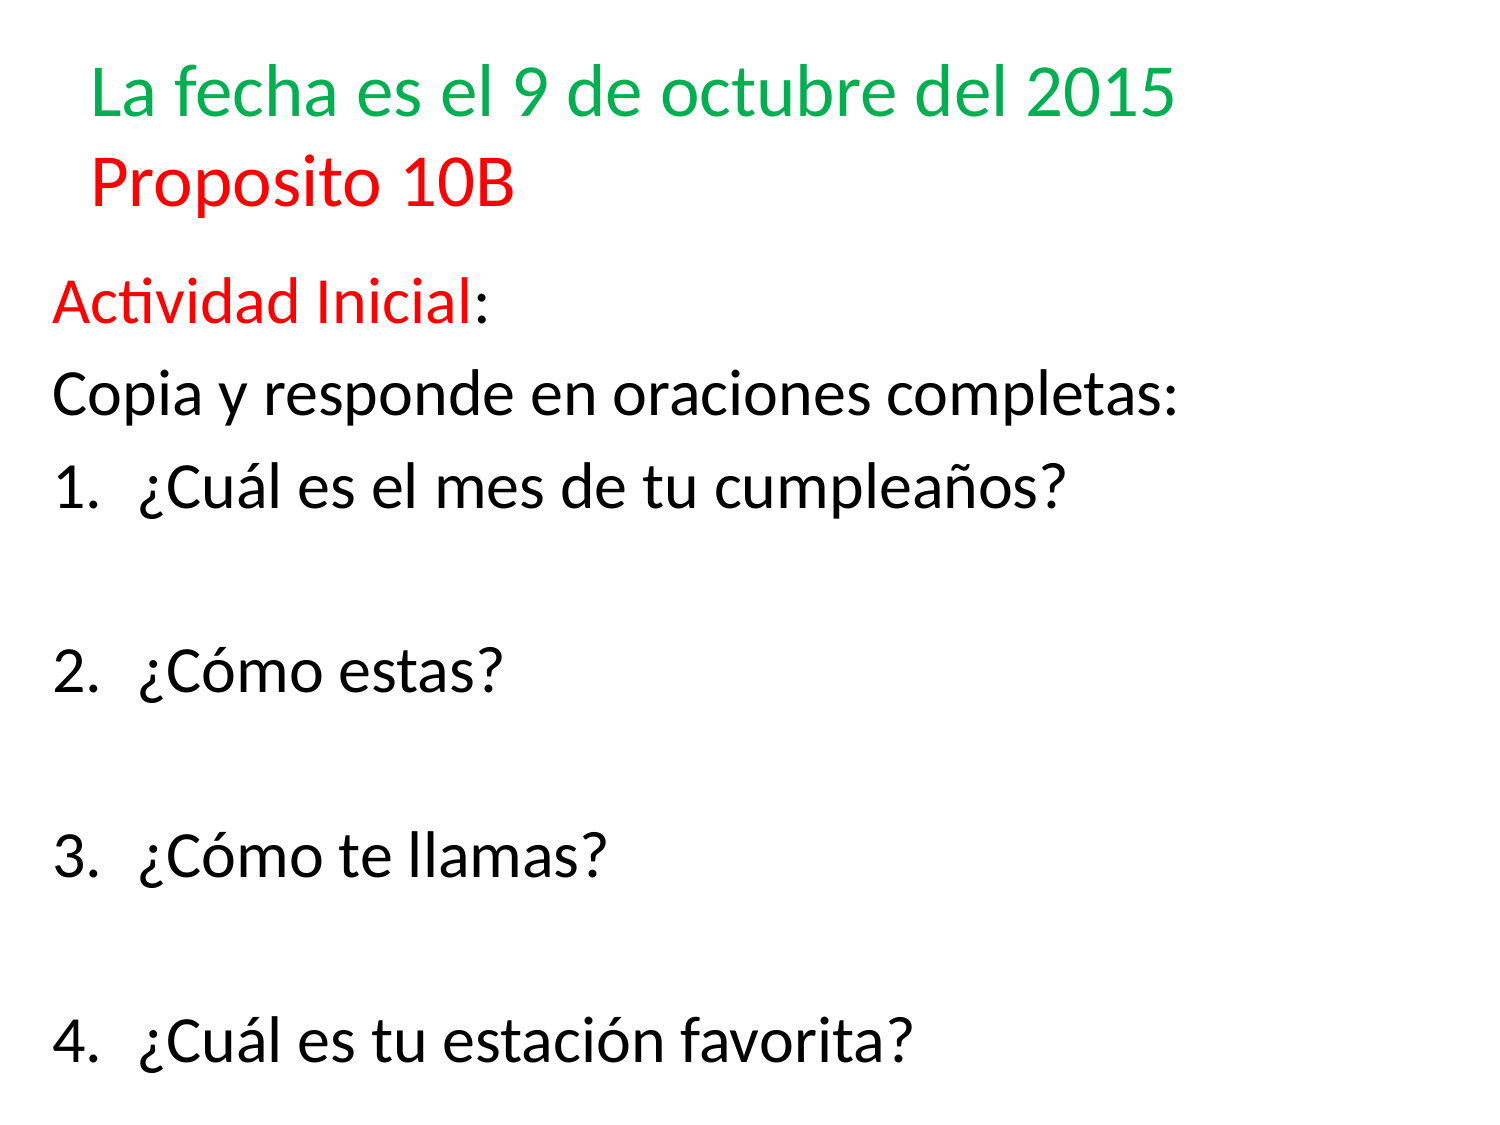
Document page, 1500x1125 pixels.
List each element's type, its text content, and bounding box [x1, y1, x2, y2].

list Actividad Inicial: Copia y responde en oraciones completas: ¿Cuál es el mes de tu cumpleaños? ¿Cómo estas? ¿Cómo te llamas? ¿Cuál es tu estación favorita? [37, 249, 1463, 1088]
title La fecha es el 9 de octubre del 2015 Proposito 10B [75, 0, 1425, 249]
